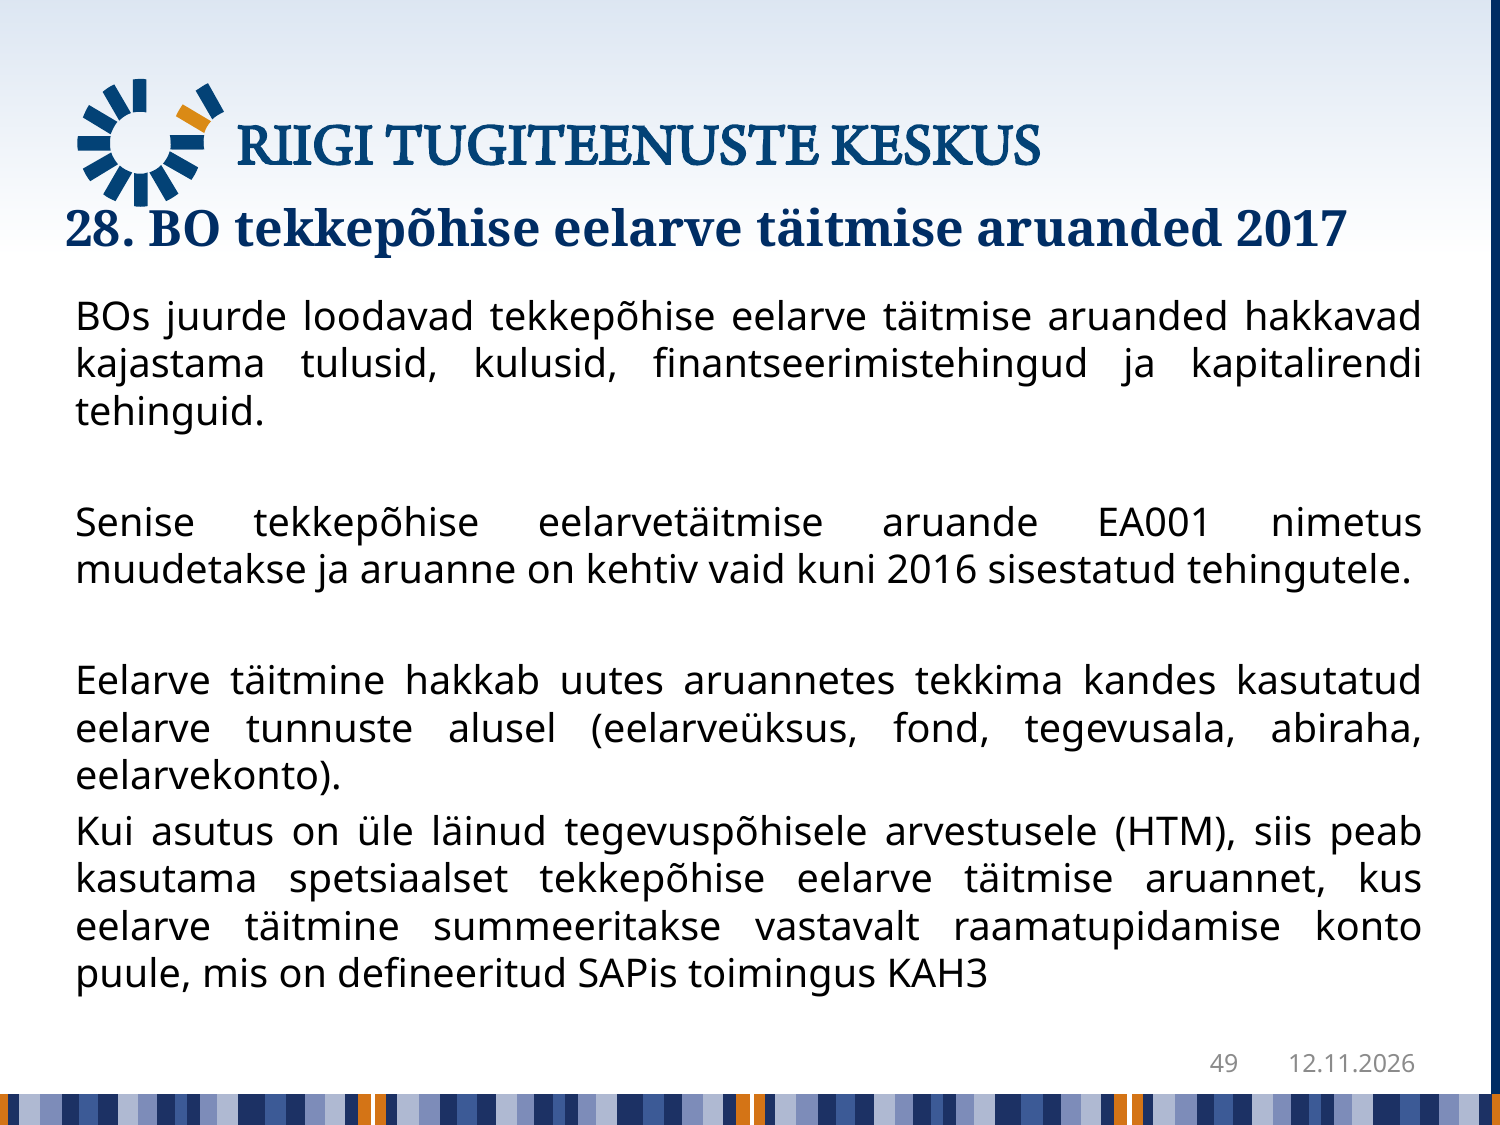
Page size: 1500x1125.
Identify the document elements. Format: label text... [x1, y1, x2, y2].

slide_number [1269, 1035, 1431, 1095]
title 28. BO tekkepõhise eelarve täitmise aruanded 2017 [64, 196, 1415, 278]
list BOs juurde loodavad tekkepõhise eelarve täitmise aruanded hakkavad kajastama tulusid, kulusid, finantseerimistehingud ja kapitalirendi tehinguid. Senise tekkepõhise eelarvetäitmise aruande EA001 nimetus muudetakse ja aruanne on kehtiv vaid kuni 2016 sisestatud tehingutele. Eelarve täitmine hakkab uutes aruannetes tekkima kandes kasutatud eelarve tunnuste alusel (eelarveüksus, fond, tegevusala, abiraha, eelarvekonto). Kui asutus on üle läinud tegevuspõhisele arvestusele (HTM), siis peab kasutama spetsiaalset tekkepõhise eelarve täitmise aruannet, kus eelarve täitmine summeeritakse vastavalt raamatupidamise konto puule, mis on defineeritud SAPis toimingus KAH3 [75, 290, 1425, 1012]
slide_number 49 [1139, 1035, 1254, 1095]
